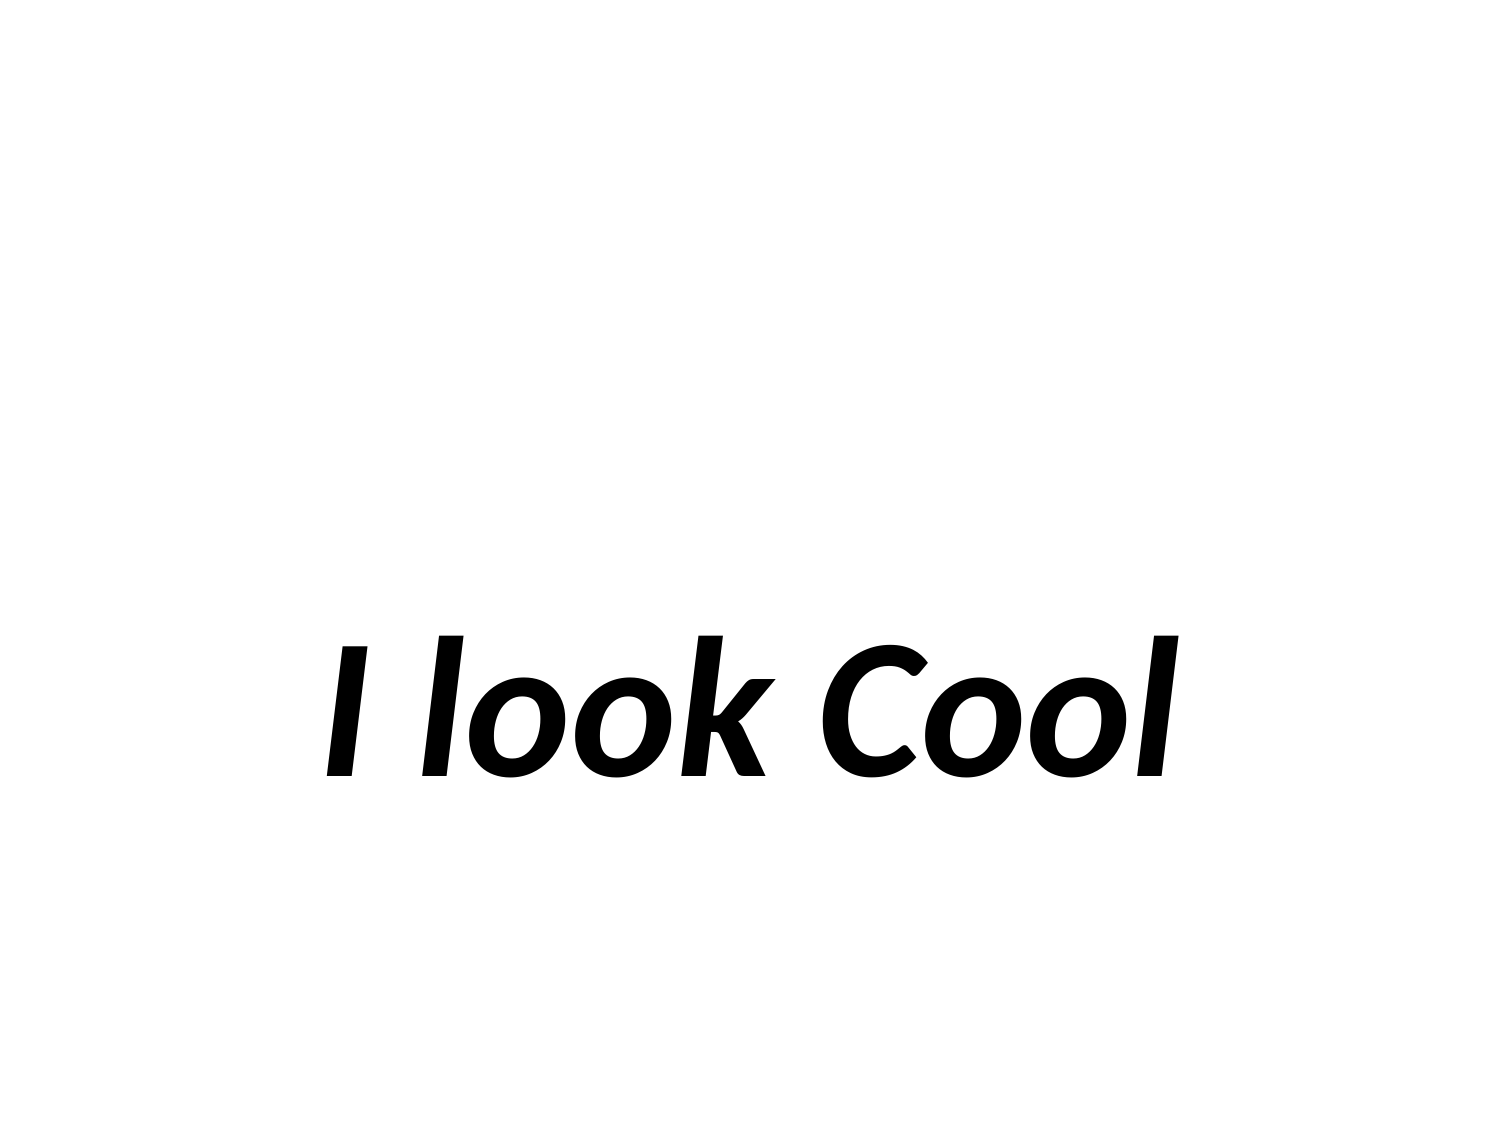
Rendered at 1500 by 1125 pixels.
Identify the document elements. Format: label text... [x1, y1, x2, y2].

list I look Cool [75, 262, 1425, 1005]
